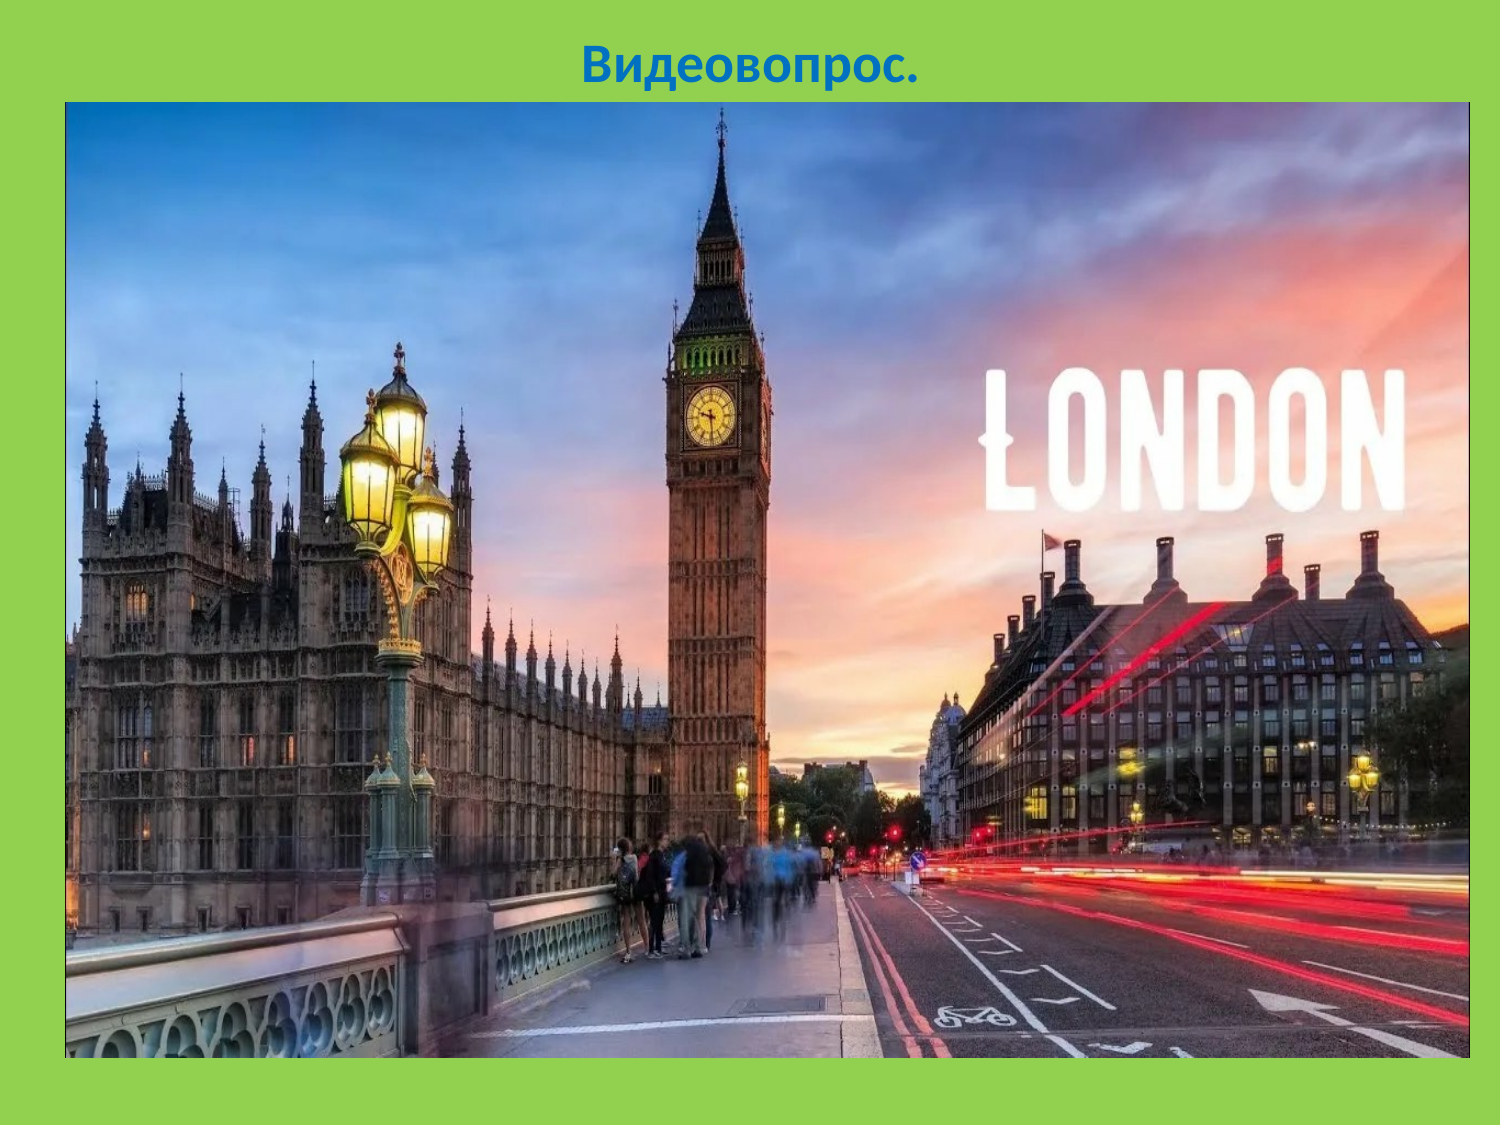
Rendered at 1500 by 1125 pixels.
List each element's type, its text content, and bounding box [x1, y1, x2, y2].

title Видеовопрос. [76, 19, 1427, 101]
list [64, 101, 1471, 1059]
